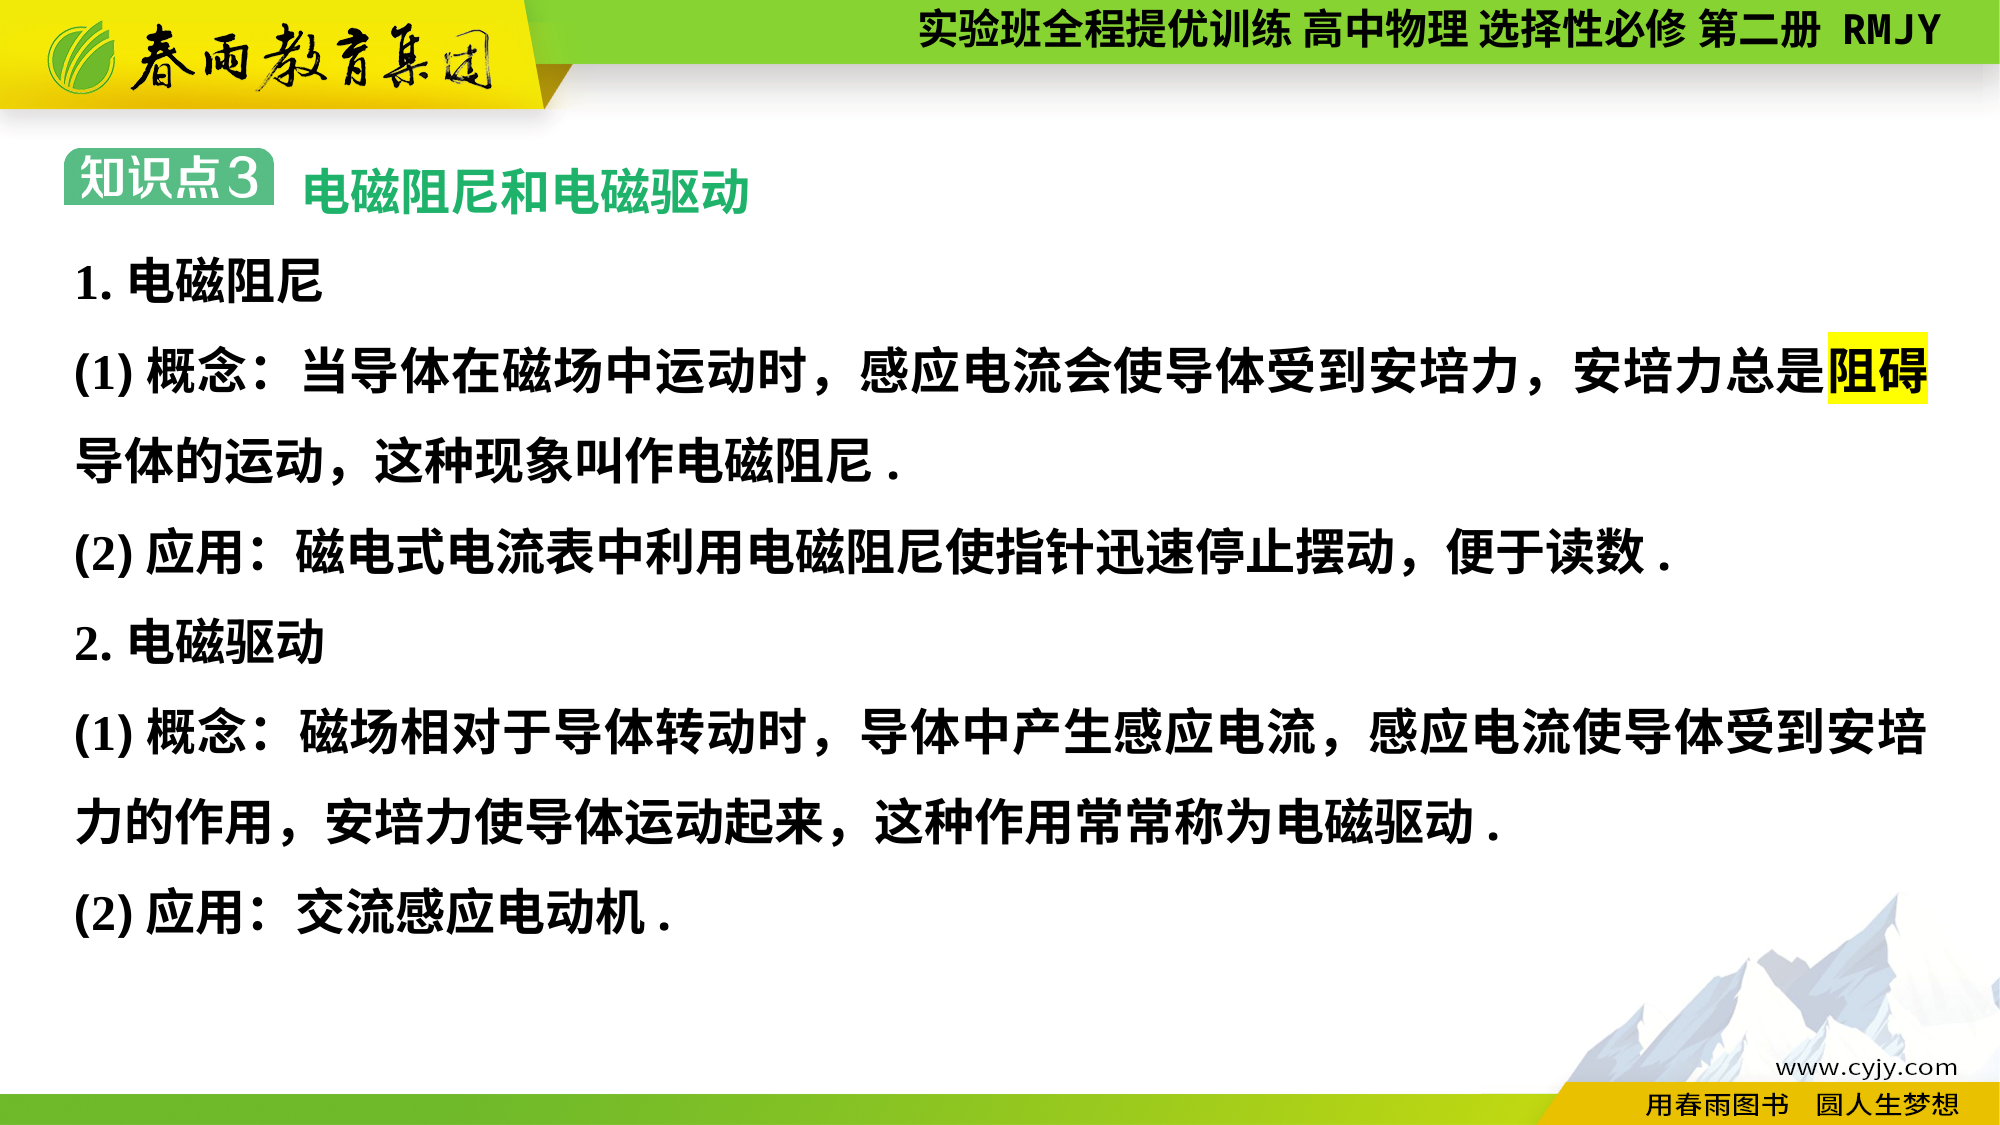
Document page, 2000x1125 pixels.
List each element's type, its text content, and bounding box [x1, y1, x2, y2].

list 电磁阻尼和电磁驱动 1.电磁阻尼 (1)概念：当导体在磁场中运动时，感应电流会使导体受到安培力，安培力总是阻碍导体的运动，这种现象叫作电磁阻尼. (2)应用：磁电式电流表中利用电磁阻尼使指针迅速停止摆动，便于读数. 2.电磁驱动 (1)概念：磁场相对于导体转动时，导体中产生感应电流，感应电流使导体受到安培力的作用，安培力使导体运动起来，这种作用常常称为电磁驱动. (2)应用：交流感应电动机. [59, 122, 1944, 944]
picture [0, 0, 2000, 1125]
